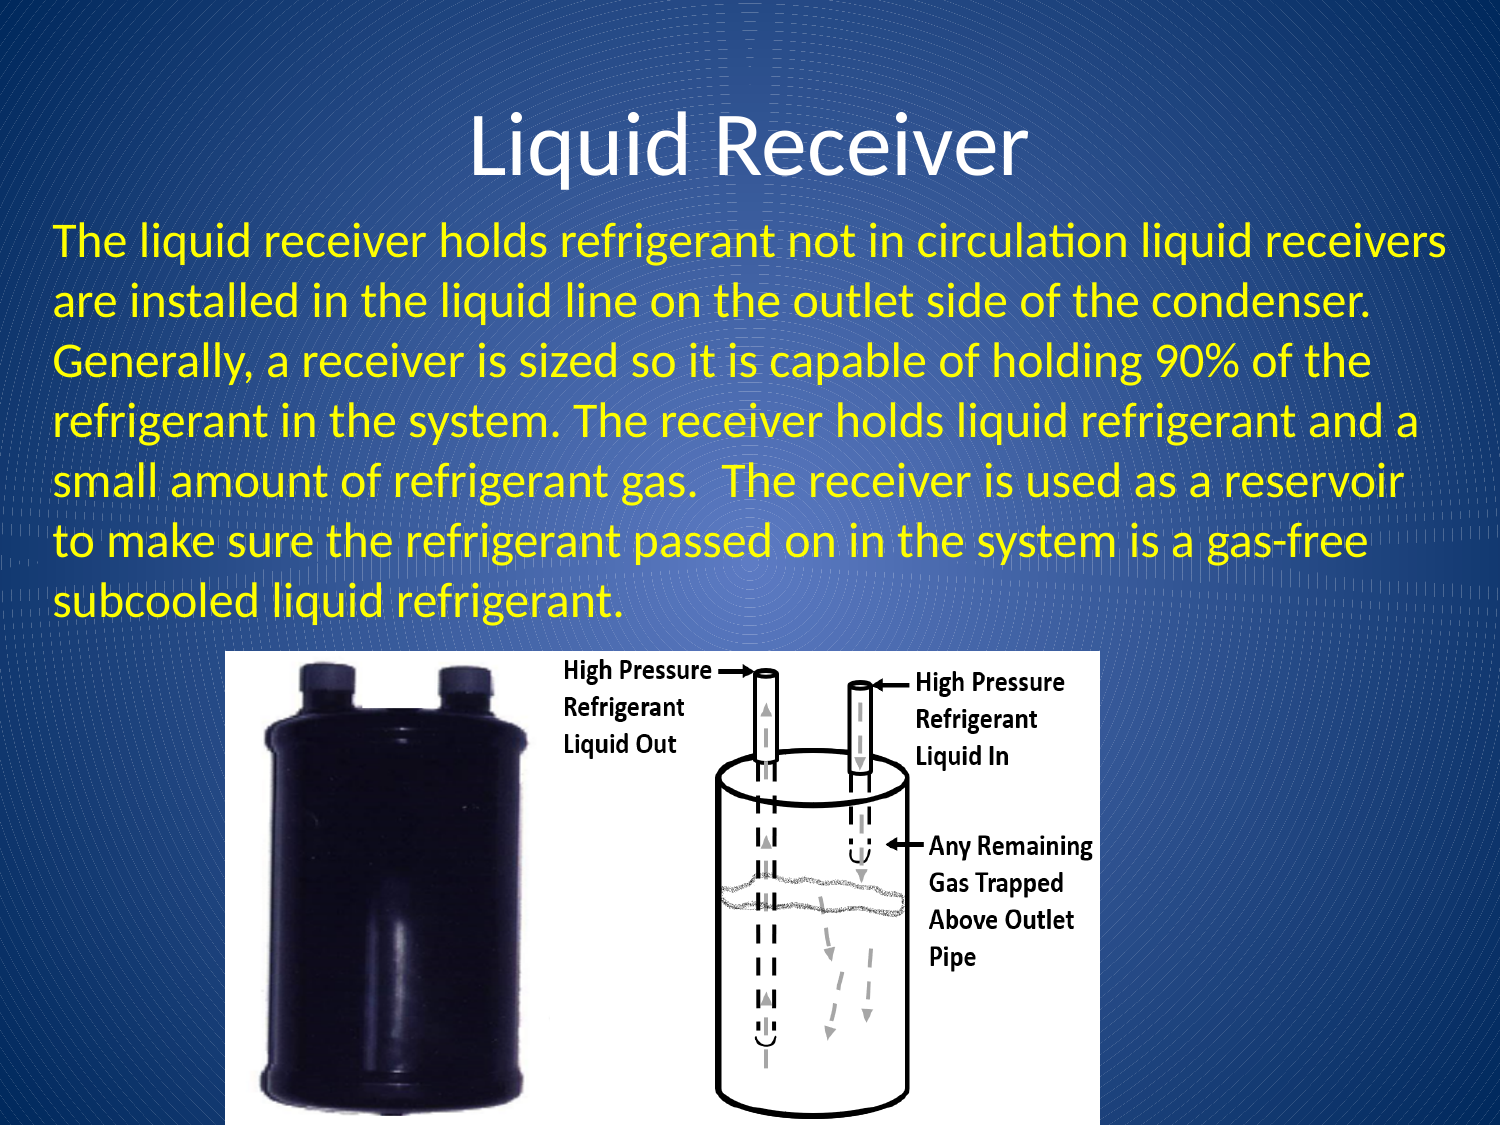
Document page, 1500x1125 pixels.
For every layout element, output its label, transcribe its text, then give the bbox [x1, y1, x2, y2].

title Liquid Receiver [75, 45, 1425, 199]
text_box The liquid receiver holds refrigerant not in circulation liquid receivers are installed in the liquid line on the outlet side of the condenser. Generally, a receiver is sized so it is capable of holding 90% of the refrigerant in the system. The receiver holds liquid refrigerant and a small amount of refrigerant gas. The receiver is used as a reservoir to make sure the refrigerant passed on in the system is a gas-free subcooled liquid refrigerant. [37, 199, 1463, 635]
picture [224, 651, 1101, 1125]
